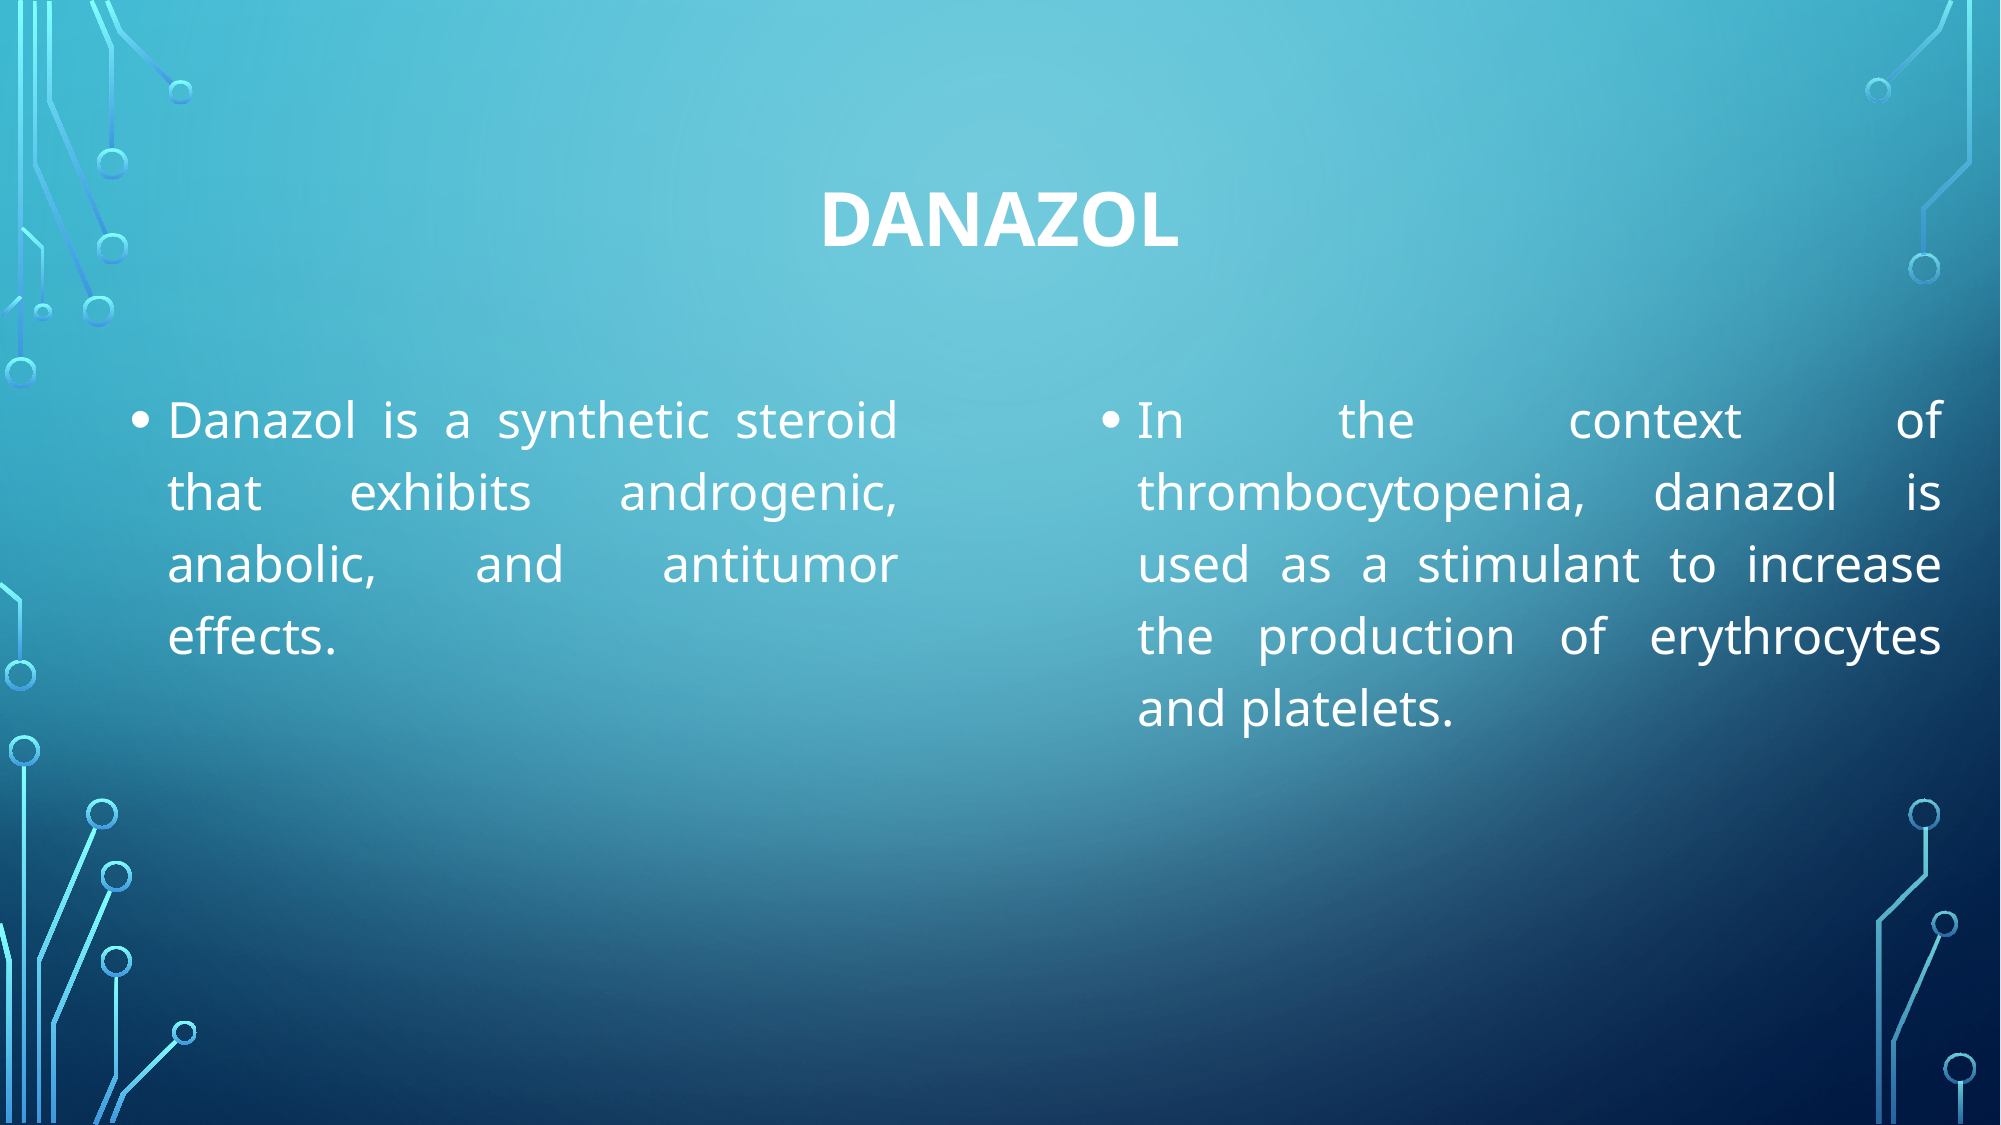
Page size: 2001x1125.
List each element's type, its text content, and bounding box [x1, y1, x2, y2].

list Danazol is a synthetic steroid that exhibits androgenic, anabolic, and antitumor effects. [114, 369, 915, 950]
list In the context of thrombocytopenia, danazol is used as a stimulant to increase the production of erythrocytes and platelets. [1085, 369, 1958, 950]
title Danazol [187, 101, 1813, 344]
